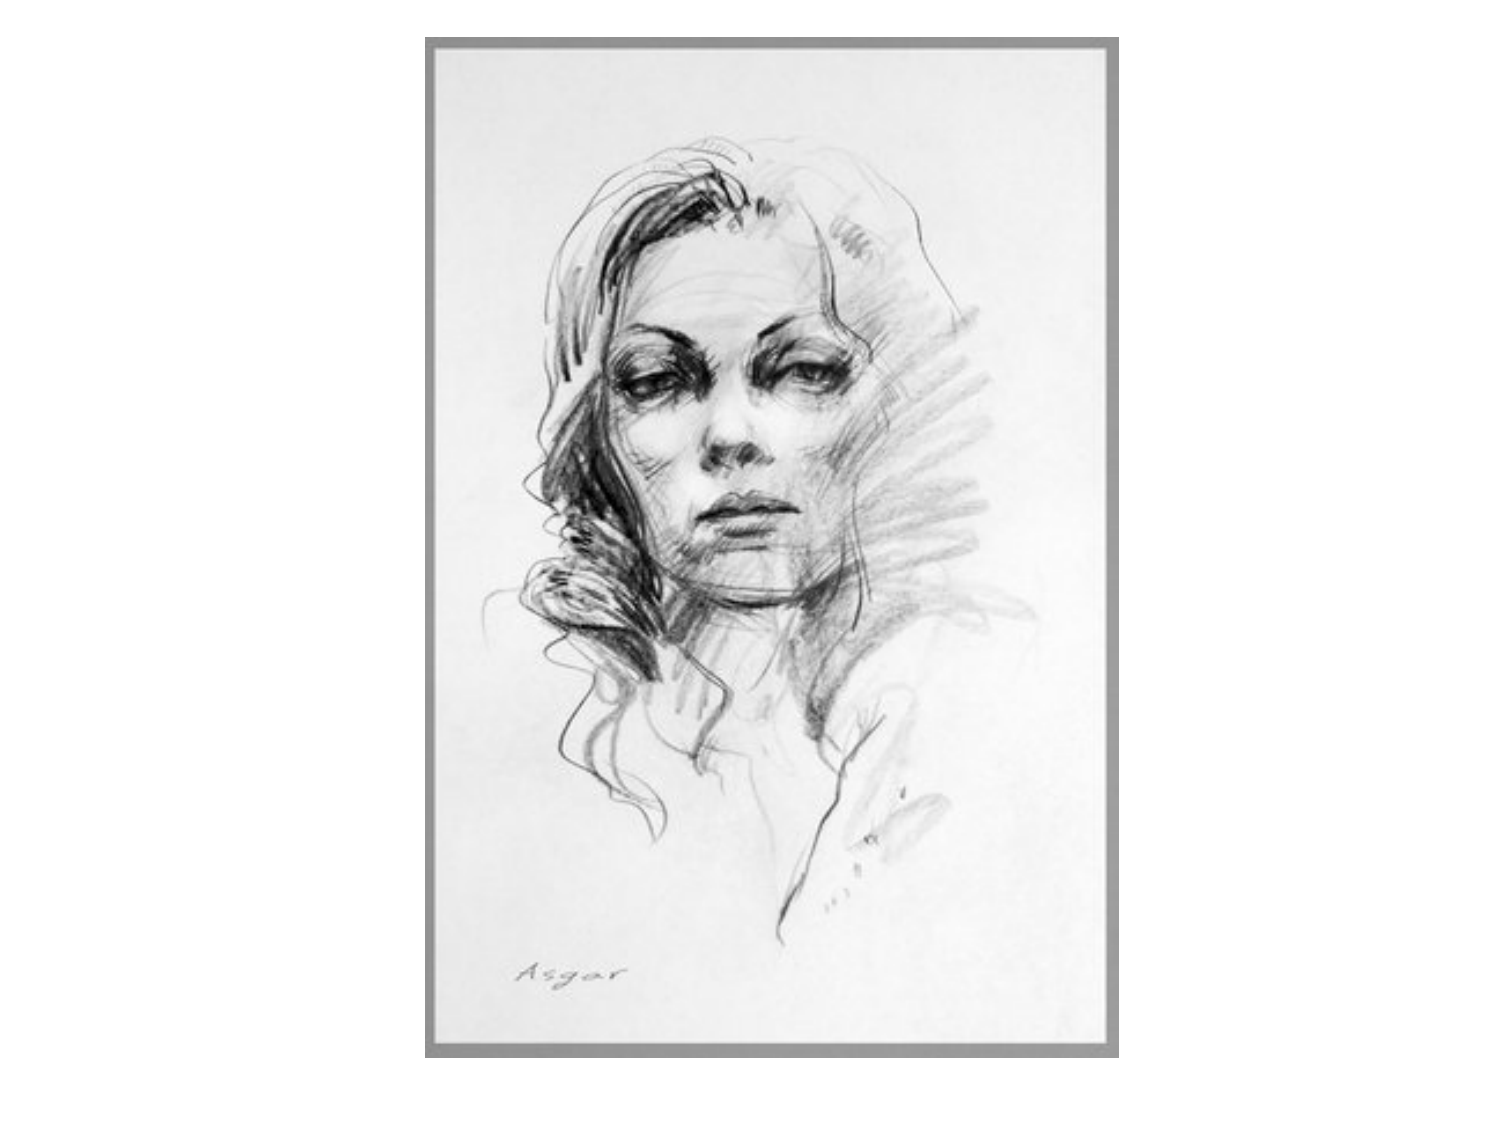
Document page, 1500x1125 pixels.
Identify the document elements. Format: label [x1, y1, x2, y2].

picture [424, 37, 1120, 1058]
